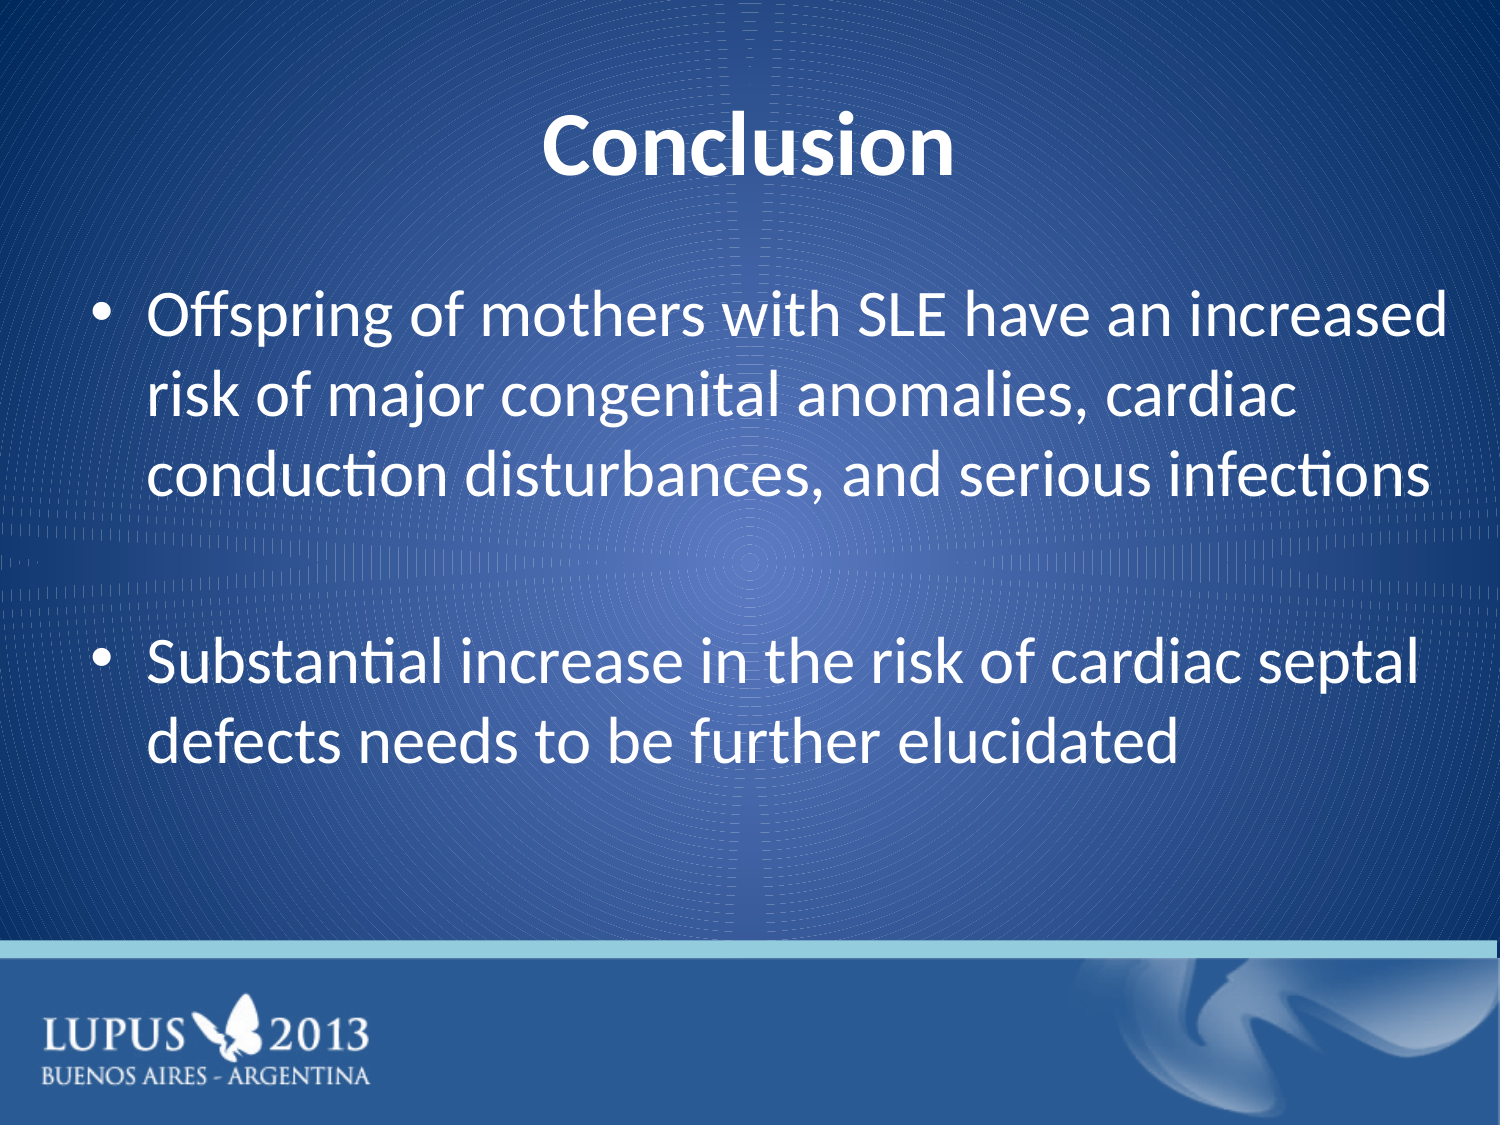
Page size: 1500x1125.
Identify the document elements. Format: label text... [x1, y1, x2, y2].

list Offspring of mothers with SLE have an increased risk of major congenital anomalies, cardiac conduction disturbances, and serious infections Substantial increase in the risk of cardiac septal defects needs to be further elucidated [75, 262, 1471, 1005]
title Conclusion [75, 45, 1425, 233]
